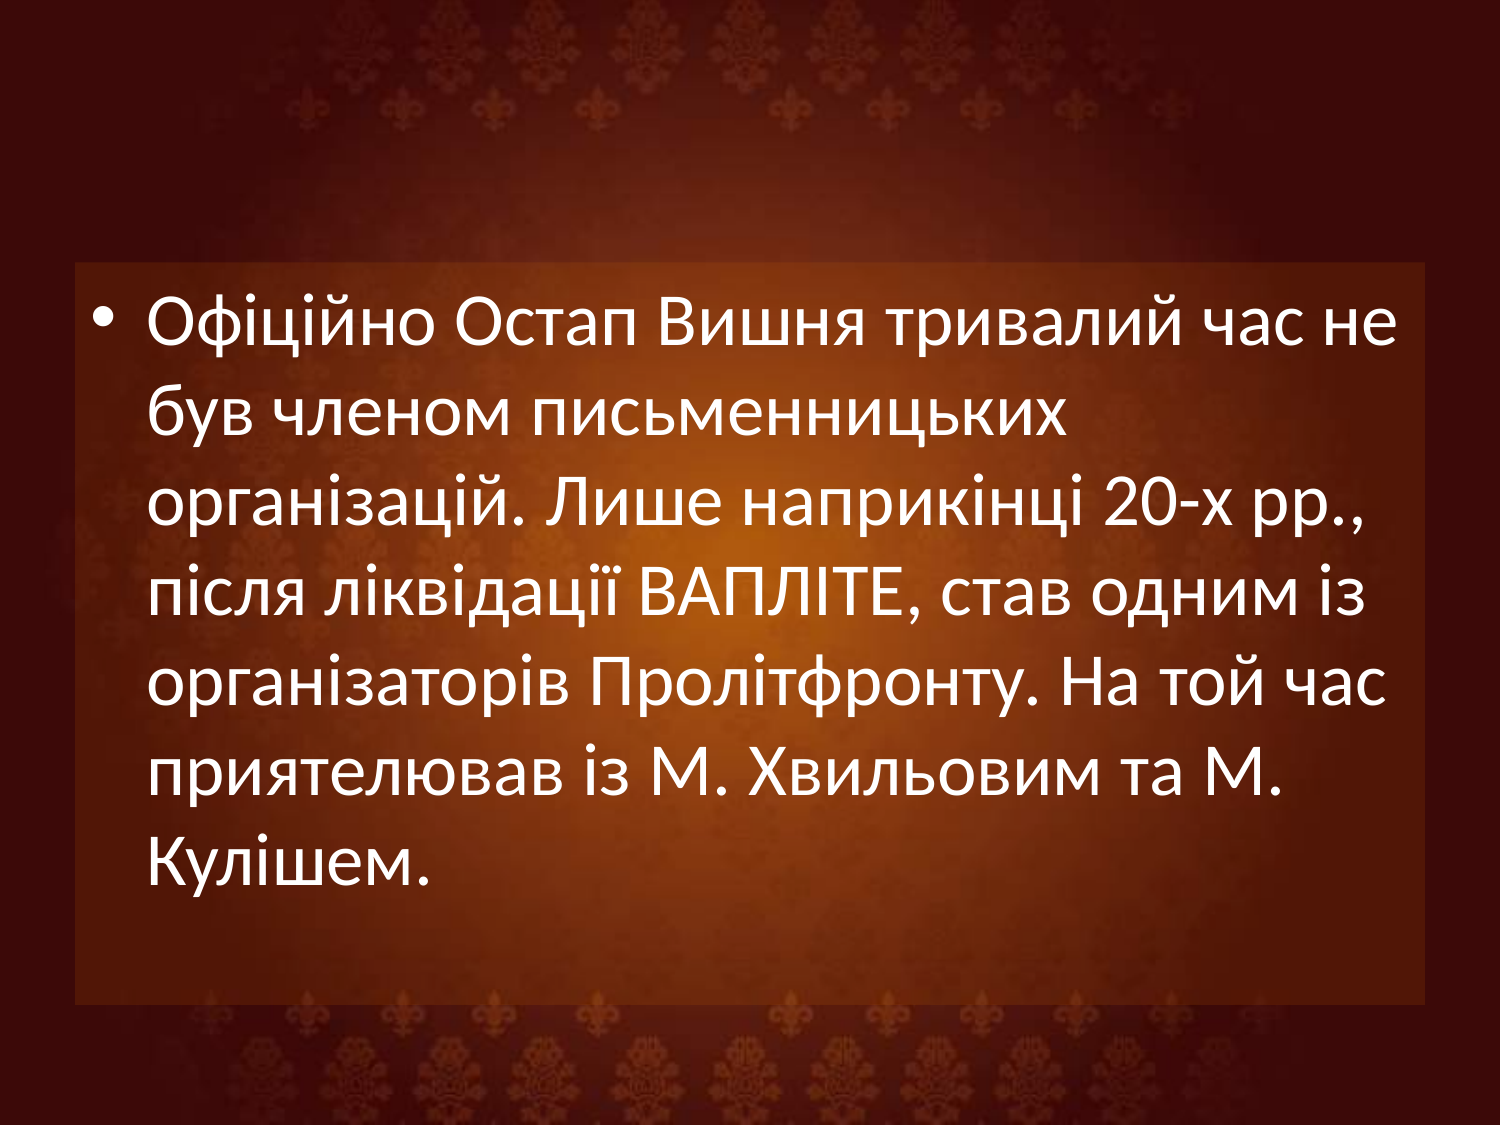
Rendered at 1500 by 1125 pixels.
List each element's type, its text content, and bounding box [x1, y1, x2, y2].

list Офіційно Остап Вишня тривалий час не був членом письменницьких організацій. Лише наприкінці 20-х рр., після ліквідації ВАПЛІТЕ, став одним із організаторів Пролітфронту. На той час приятелював із М. Хвильовим та М. Кулішем. [74, 262, 1426, 1006]
picture [0, 0, 1500, 1125]
